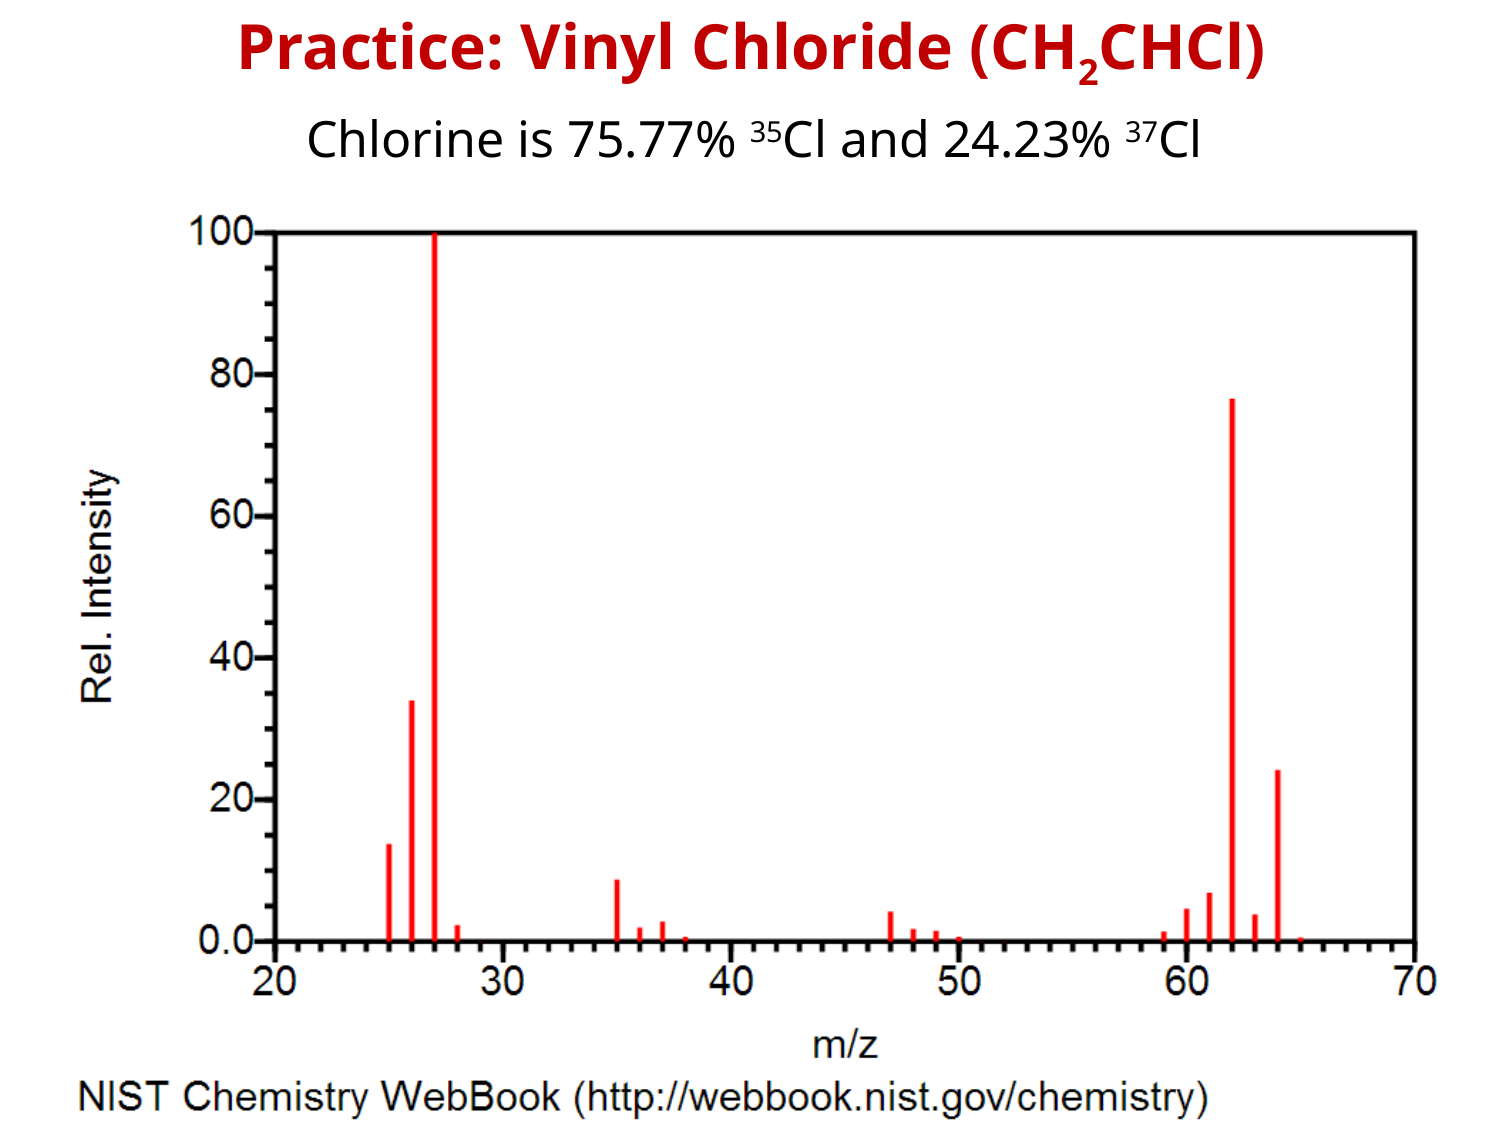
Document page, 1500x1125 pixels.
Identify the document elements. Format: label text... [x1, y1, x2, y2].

text_box Chlorine is 75.77% 35Cl and 24.23% 37Cl [291, 99, 1218, 175]
title Practice: Vinyl Chloride (CH2CHCl) [37, 0, 1465, 100]
picture [67, 211, 1465, 1125]
